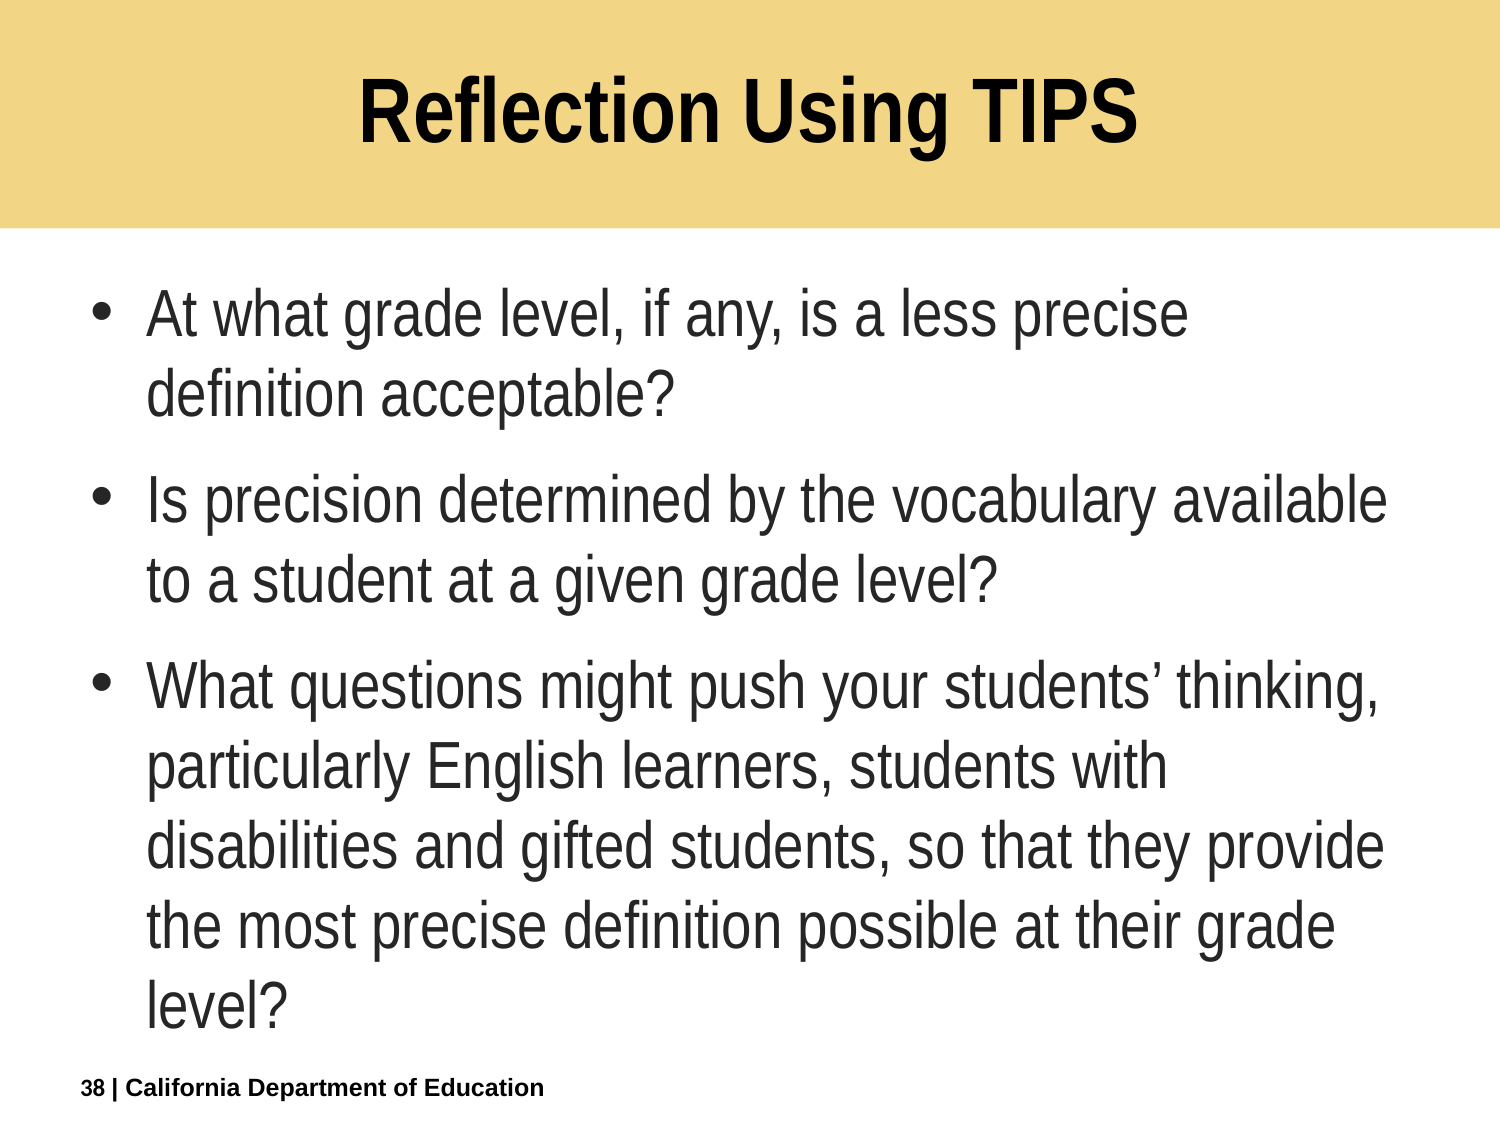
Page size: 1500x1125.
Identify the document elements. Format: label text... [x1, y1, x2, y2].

footer | California Department of Education [121, 1064, 699, 1124]
list At what grade level, if any, is a less precise definition acceptable? Is precision determined by the vocabulary available to a student at a given grade level? What questions might push your students’ thinking, particularly English learners, students with disabilities and gifted students, so that they provide the most precise definition possible at their grade level? [74, 262, 1426, 1054]
title Reflection Using TIPS [74, 11, 1426, 200]
slide_number 38 [55, 1064, 121, 1124]
